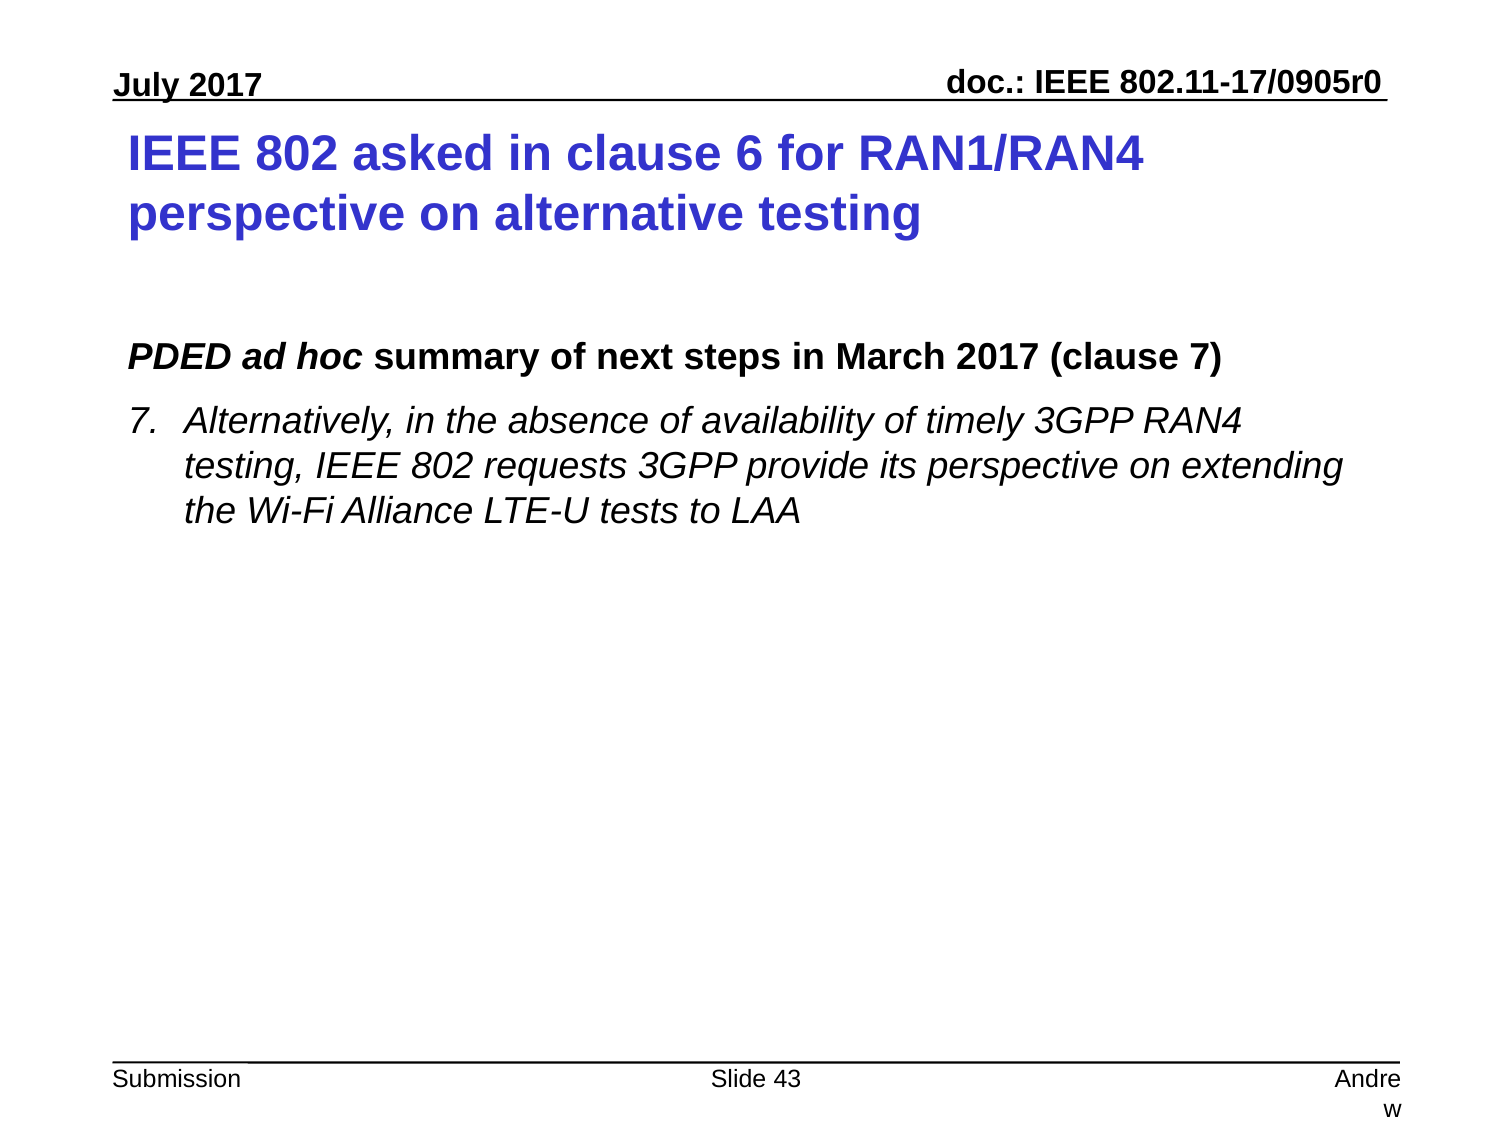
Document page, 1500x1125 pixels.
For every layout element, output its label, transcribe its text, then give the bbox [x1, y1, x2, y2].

footer Andrew Myles, Cisco [1320, 1061, 1402, 1093]
title IEEE 802 asked in clause 6 for RAN1/RAN4 perspective on alternative testing [112, 112, 1388, 288]
slide_number Slide 43 [709, 1061, 803, 1093]
list PDED ad hoc summary of next steps in March 2017 (clause 7) Alternatively, in the absence of availability of timely 3GPP RAN4 testing, IEEE 802 requests 3GPP provide its perspective on extending the Wi-Fi Alliance LTE-U tests to LAA [112, 324, 1388, 1000]
